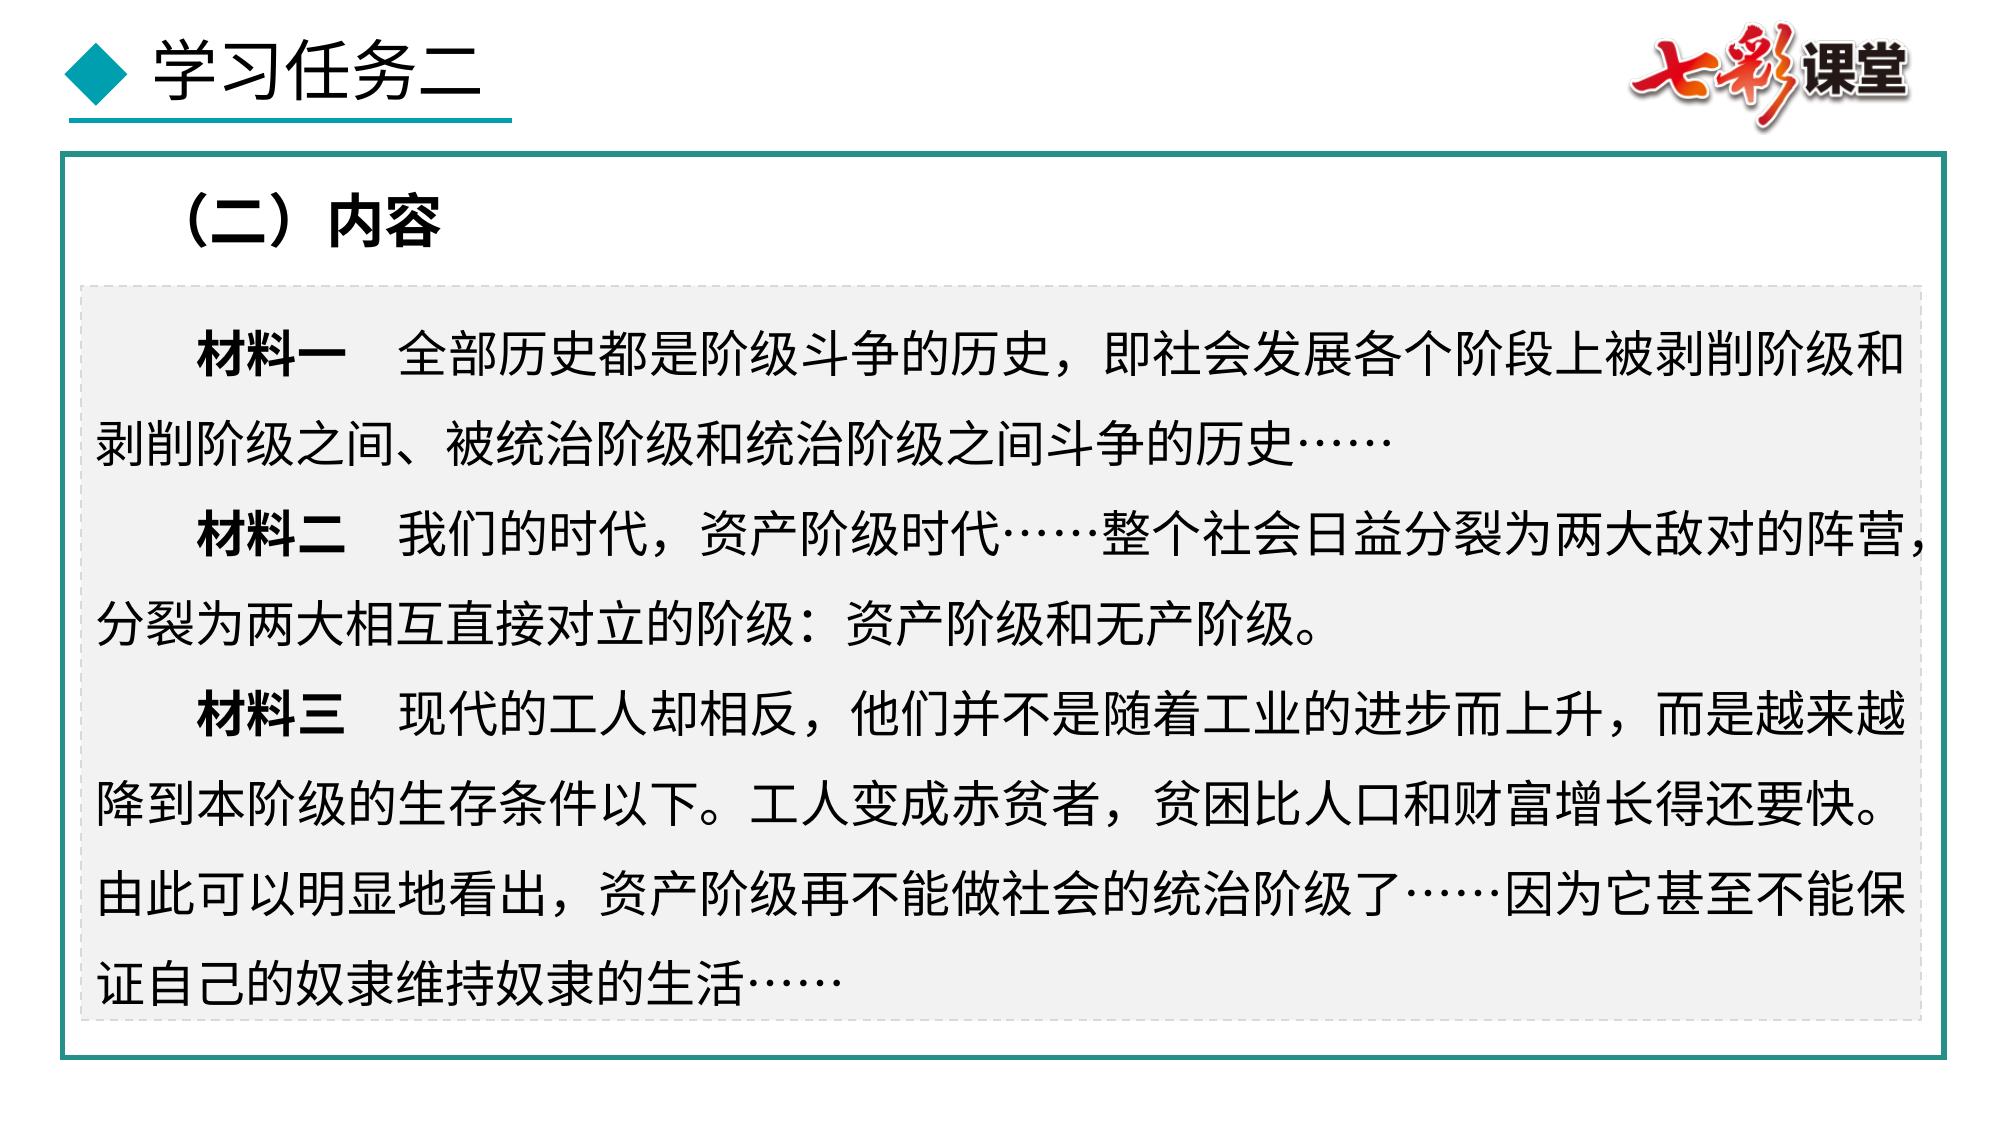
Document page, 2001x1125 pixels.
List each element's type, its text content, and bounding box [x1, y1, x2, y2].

text_box （二）内容 [136, 174, 1171, 262]
text_box 材料一 全部历史都是阶级斗争的历史，即社会发展各个阶段上被剥削阶级和剥削阶级之间、被统治阶级和统治阶级之间斗争的历史…… 材料二 我们的时代，资产阶级时代……整个社会日益分裂为两大敌对的阵营，分裂为两大相互直接对立的阶级：资产阶级和无产阶级。 材料三 现代的工人却相反，他们并不是随着工业的进步而上升，而是越来越降到本阶级的生存条件以下。工人变成赤贫者，贫困比人口和财富增长得还要快。由此可以明显地看出，资产阶级再不能做社会的统治阶级了……因为它甚至不能保证自己的奴隶维持奴隶的生活…… [80, 285, 1922, 1021]
picture [1625, 16, 1917, 135]
